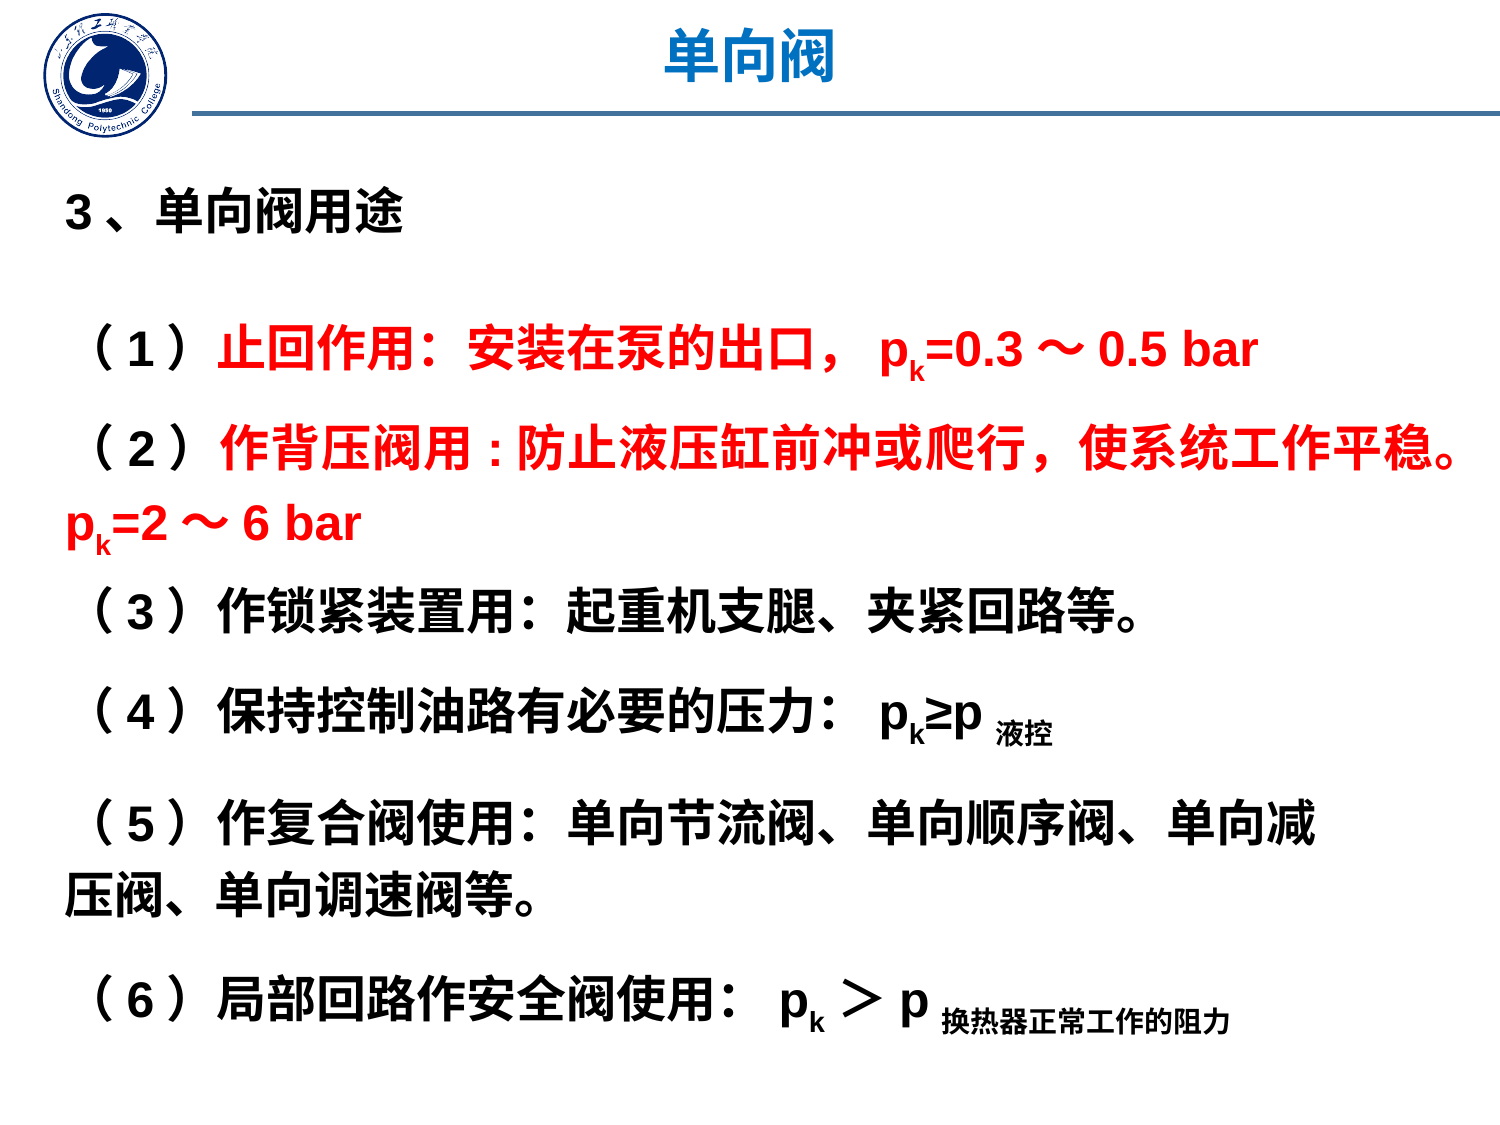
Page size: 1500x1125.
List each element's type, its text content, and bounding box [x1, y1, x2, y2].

text_box （3）作锁紧装置用：起重机支腿、夹紧回路等。 [49, 572, 1500, 647]
text_box （1）止回作用：安装在泵的出口，pk=0.3～0.5 bar [50, 309, 1500, 396]
picture [43, 7, 174, 138]
text_box （4）保持控制油路有必要的压力：pk≥p液控 [49, 672, 1500, 758]
text_box 3、单向阀用途 [49, 172, 1500, 247]
text_box （5）作复合阀使用：单向节流阀、单向顺序阀、单向减压阀、单向调速阀等。 [50, 772, 1375, 931]
text_box 单向阀 [178, 11, 1322, 97]
text_box （6）局部回路作安全阀使用：pk＞p换热器正常工作的阻力 [49, 959, 1500, 1046]
text_box （2）作背压阀用:防止液压缸前冲或爬行，使系统工作平稳。pk=2～6 bar [50, 397, 1450, 569]
